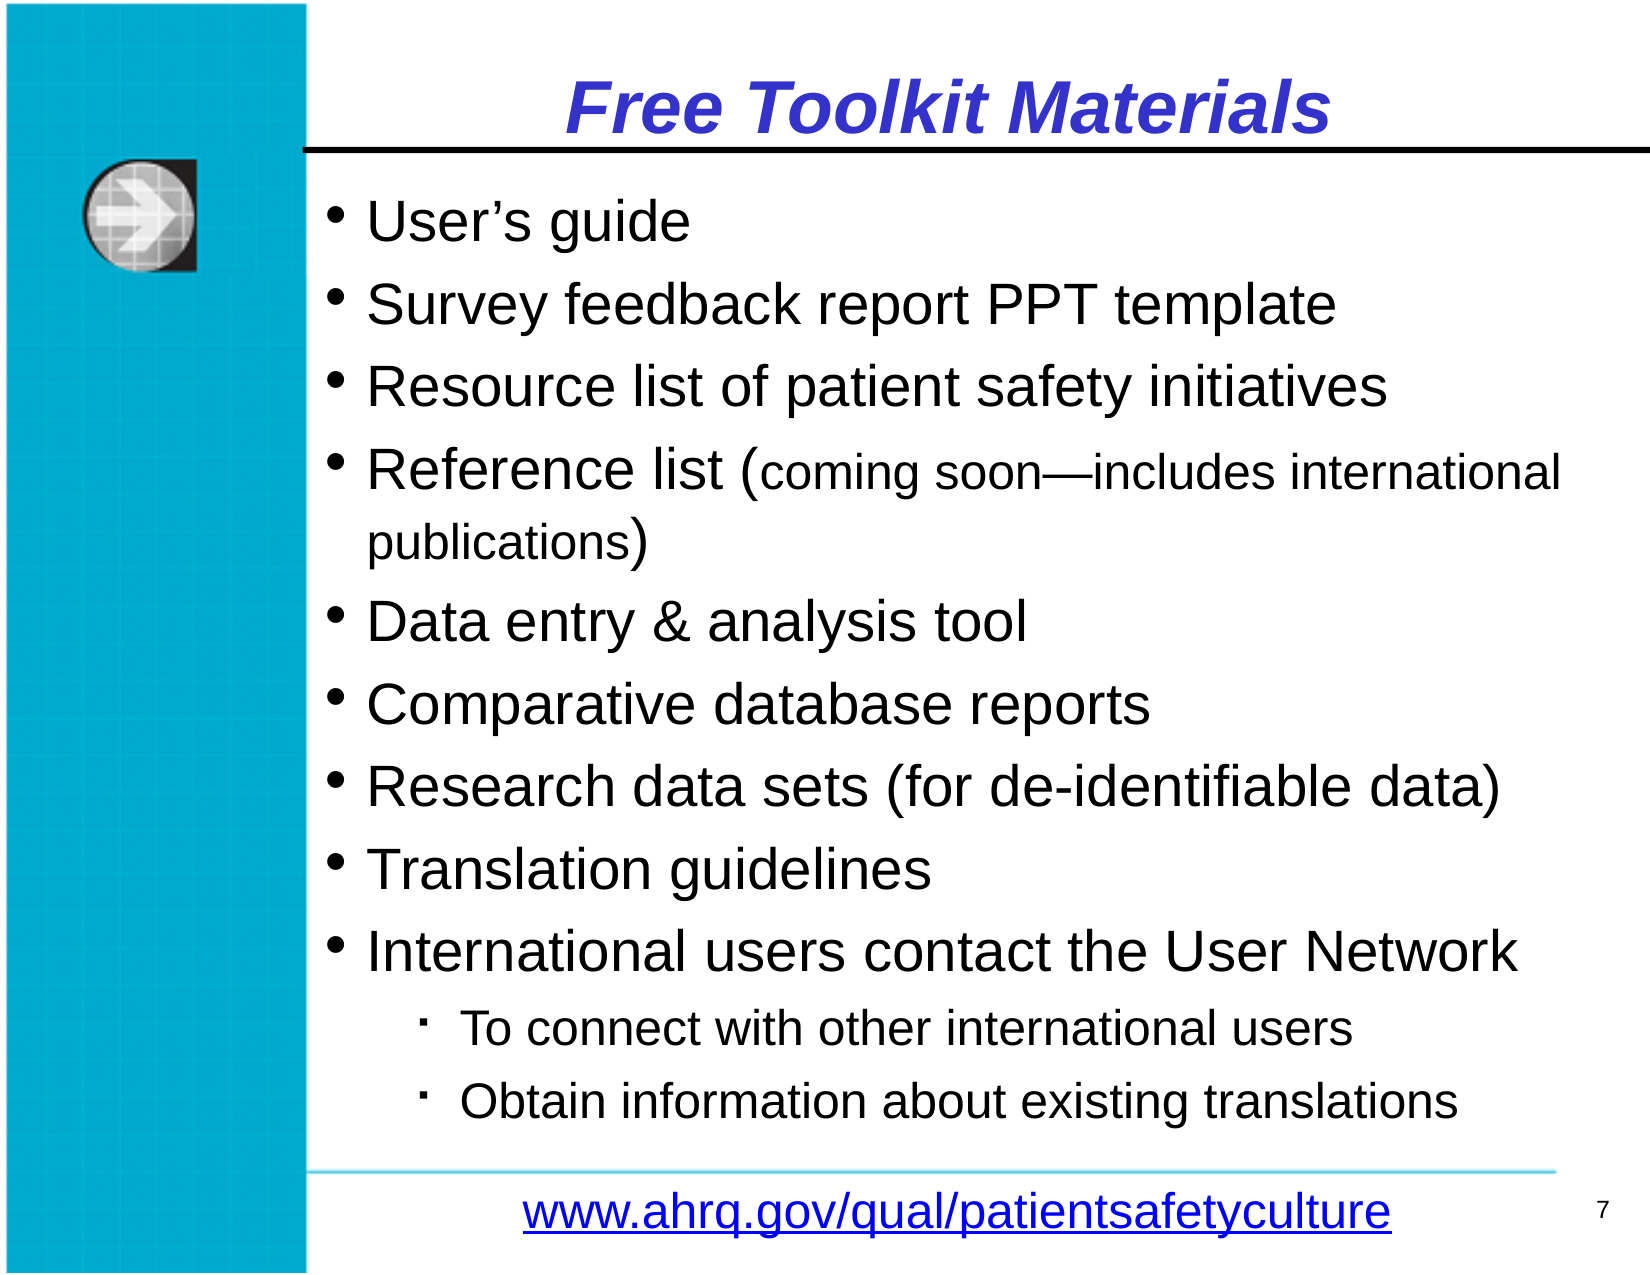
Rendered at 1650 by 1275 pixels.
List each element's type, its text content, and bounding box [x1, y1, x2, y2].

title Free Toolkit Materials [274, 26, 1625, 151]
slide_number 7 [1537, 1186, 1626, 1275]
picture [0, 2, 1623, 1273]
list User’s guide Survey feedback report PPT template Resource list of patient safety initiatives Reference list (coming soon—includes international publications) Data entry & analysis tool Comparative database reports Research data sets (for de-identifiable data) Translation guidelines International users contact the User Network To connect with other international users Obtain information about existing translations www.ahrq.gov/qual/patientsafetyculture [324, 174, 1605, 1226]
